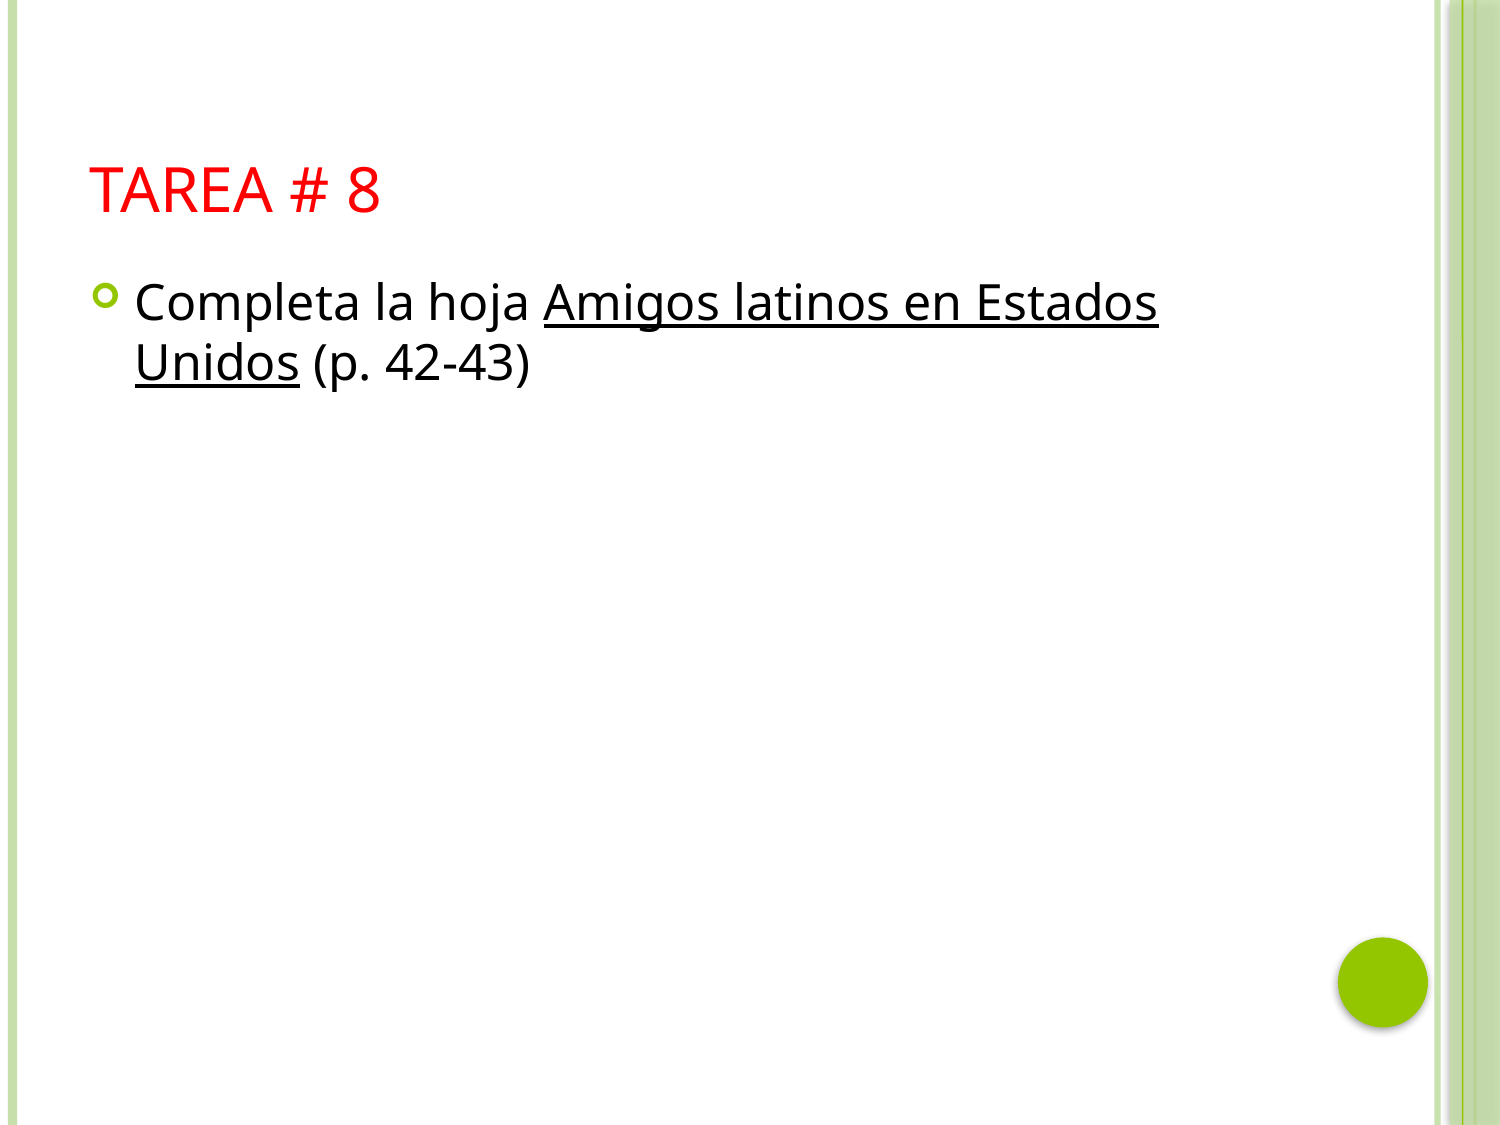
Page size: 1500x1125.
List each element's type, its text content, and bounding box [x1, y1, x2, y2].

title Tarea # 8 [75, 45, 1300, 233]
list Completa la hoja Amigos latinos en Estados Unidos (p. 42-43) [75, 262, 1300, 1062]
